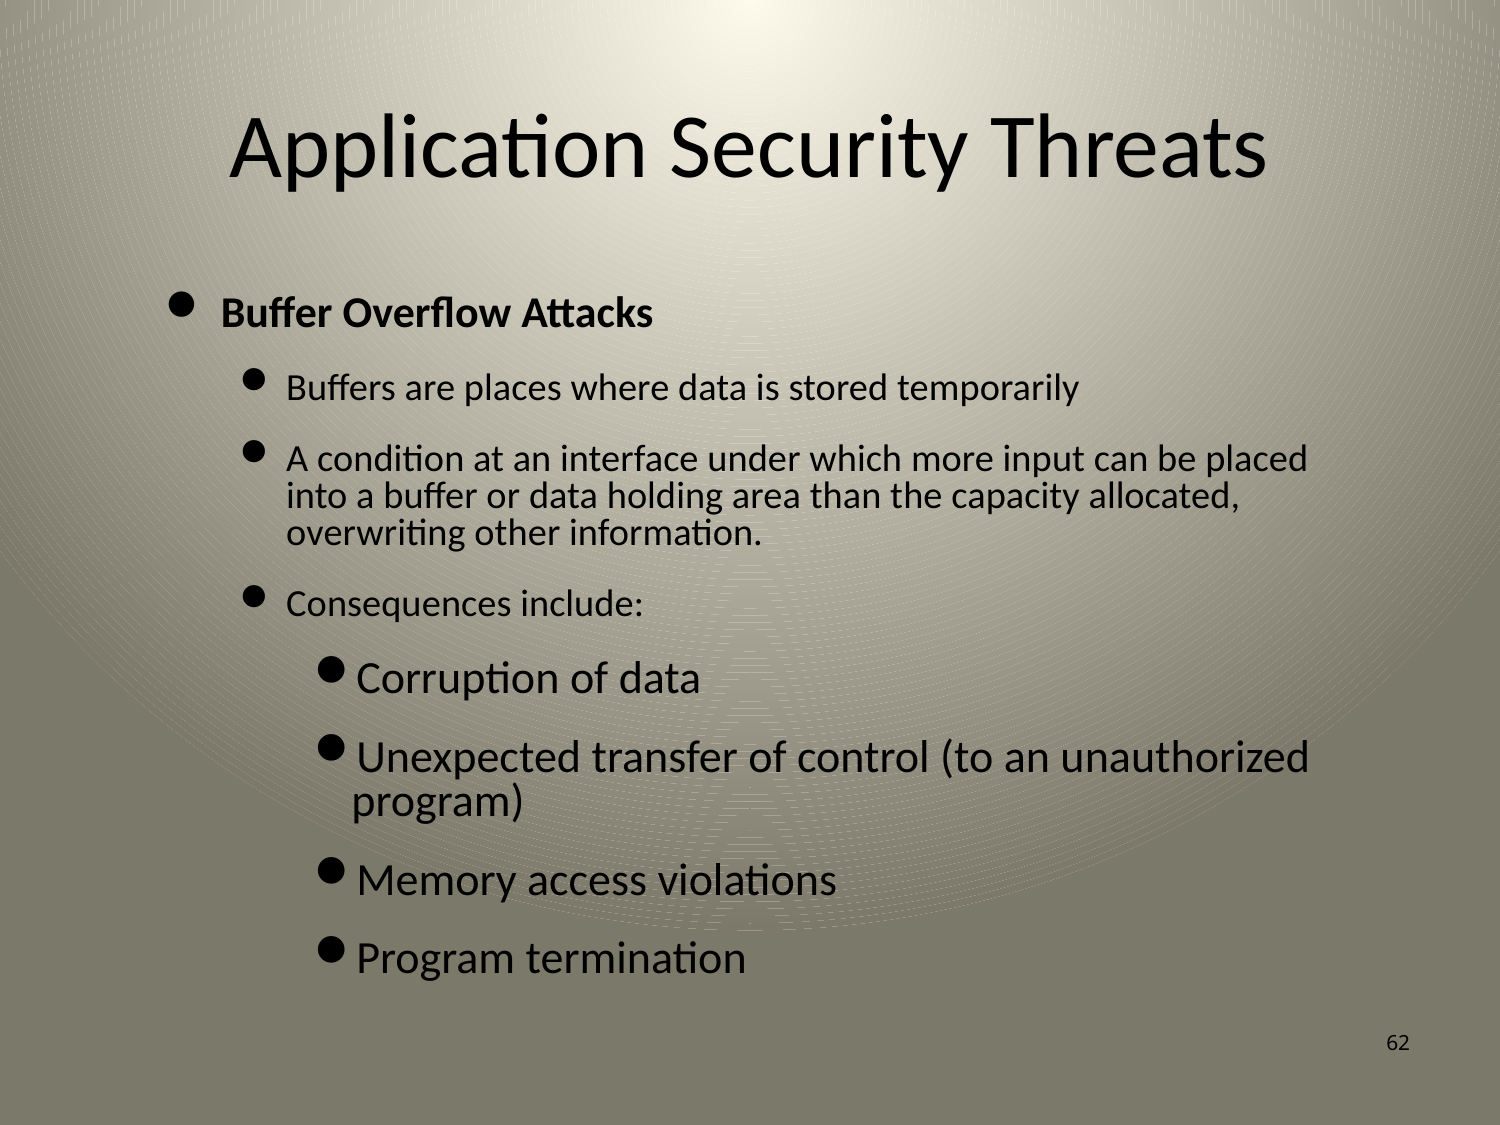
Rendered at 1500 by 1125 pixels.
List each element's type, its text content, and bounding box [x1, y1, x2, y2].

title Application Security Threats [150, 37, 1350, 245]
slide_number 62 [1074, 1021, 1425, 1067]
list Buffer Overflow Attacks Buffers are places where data is stored temporarily A condition at an interface under which more input can be placed into a buffer or data holding area than the capacity allocated, overwriting other information. Consequences include: Corruption of data Unexpected transfer of control (to an unauthorized program) Memory access violations Program termination [150, 286, 1350, 993]
